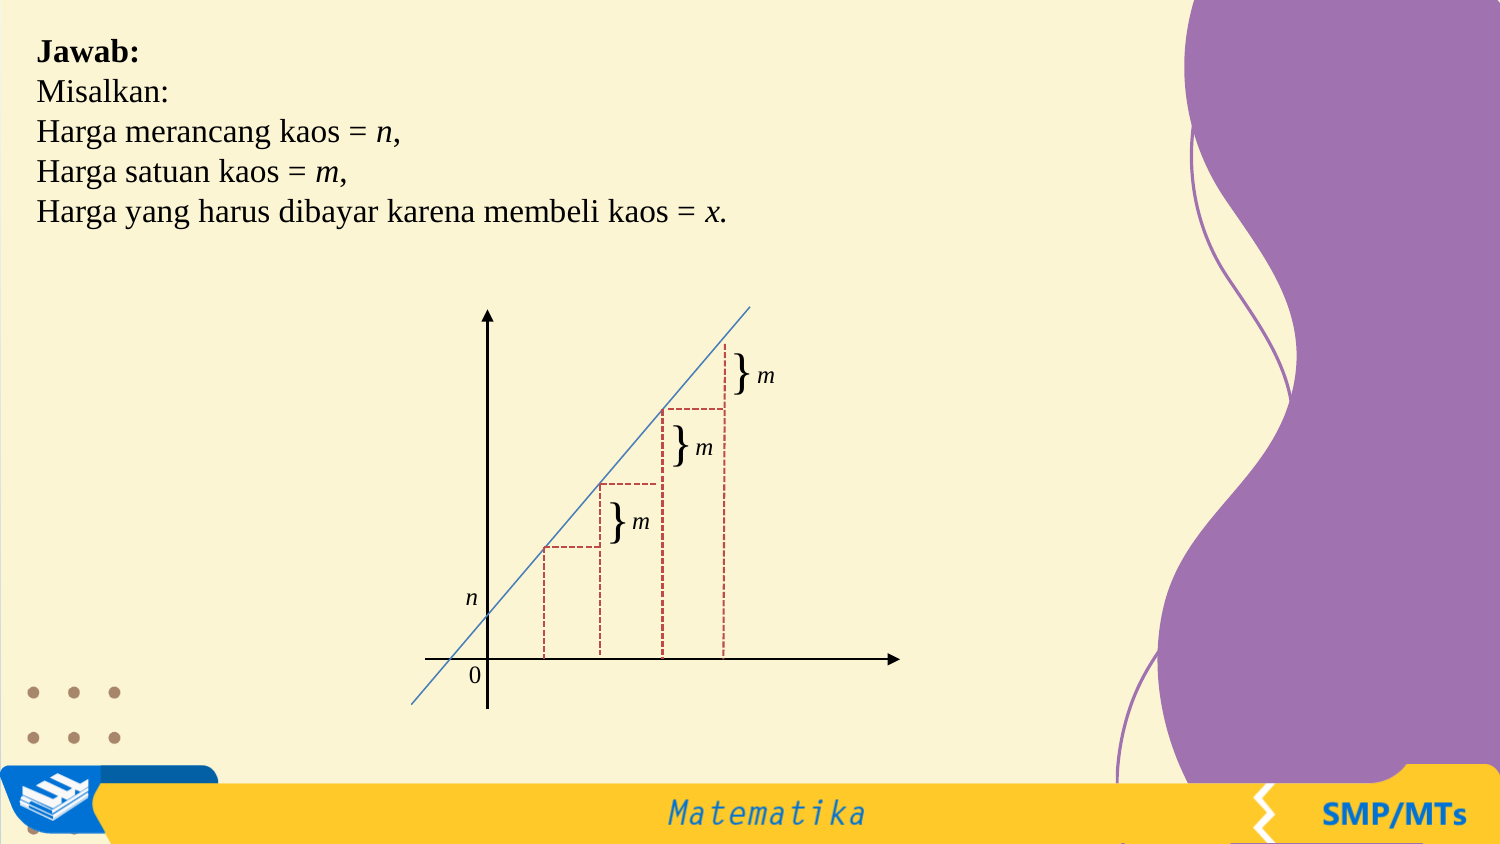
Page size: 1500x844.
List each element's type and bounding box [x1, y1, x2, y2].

text_box [411, 306, 901, 710]
text_box [0, 0, 1500, 844]
